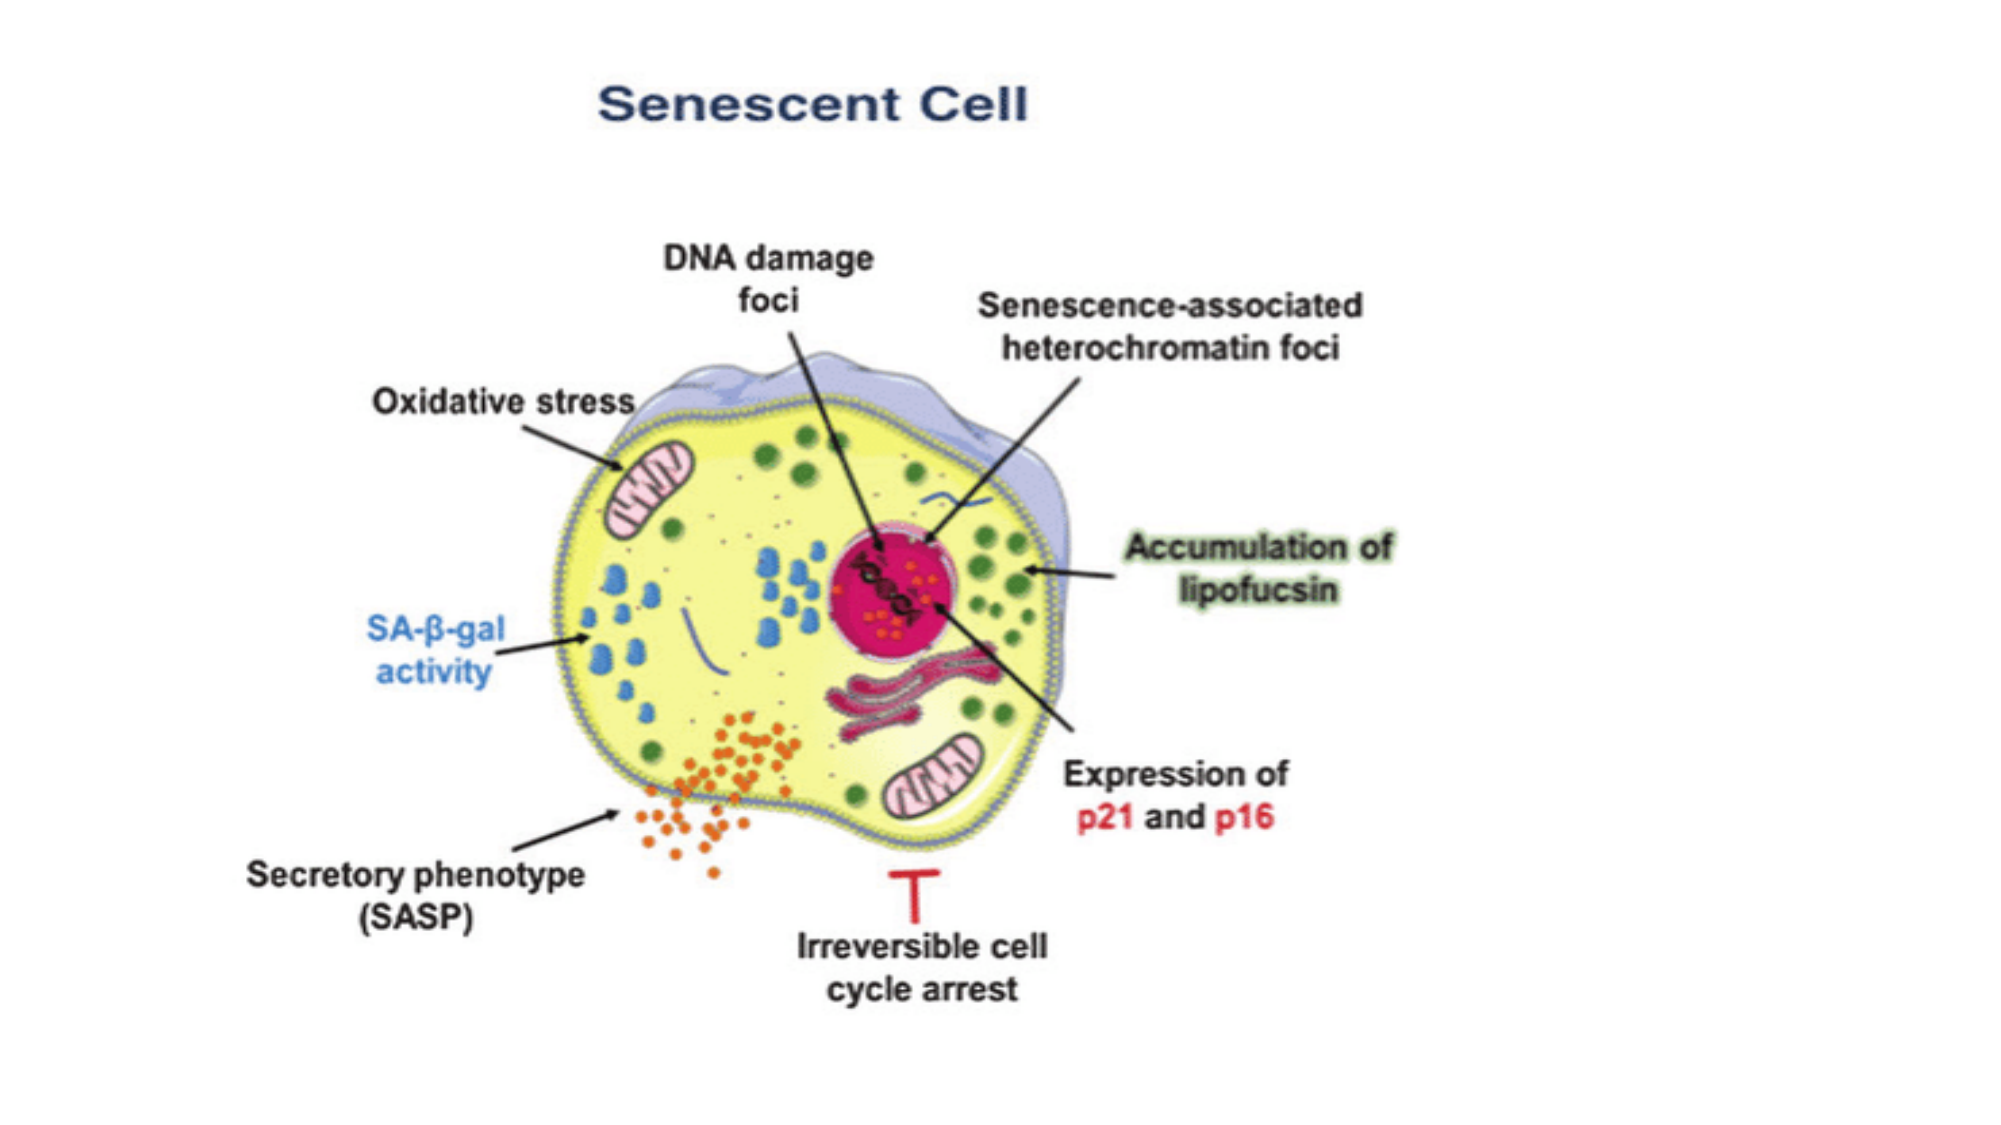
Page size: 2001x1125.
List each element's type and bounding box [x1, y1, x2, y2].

picture [198, 25, 1413, 1085]
